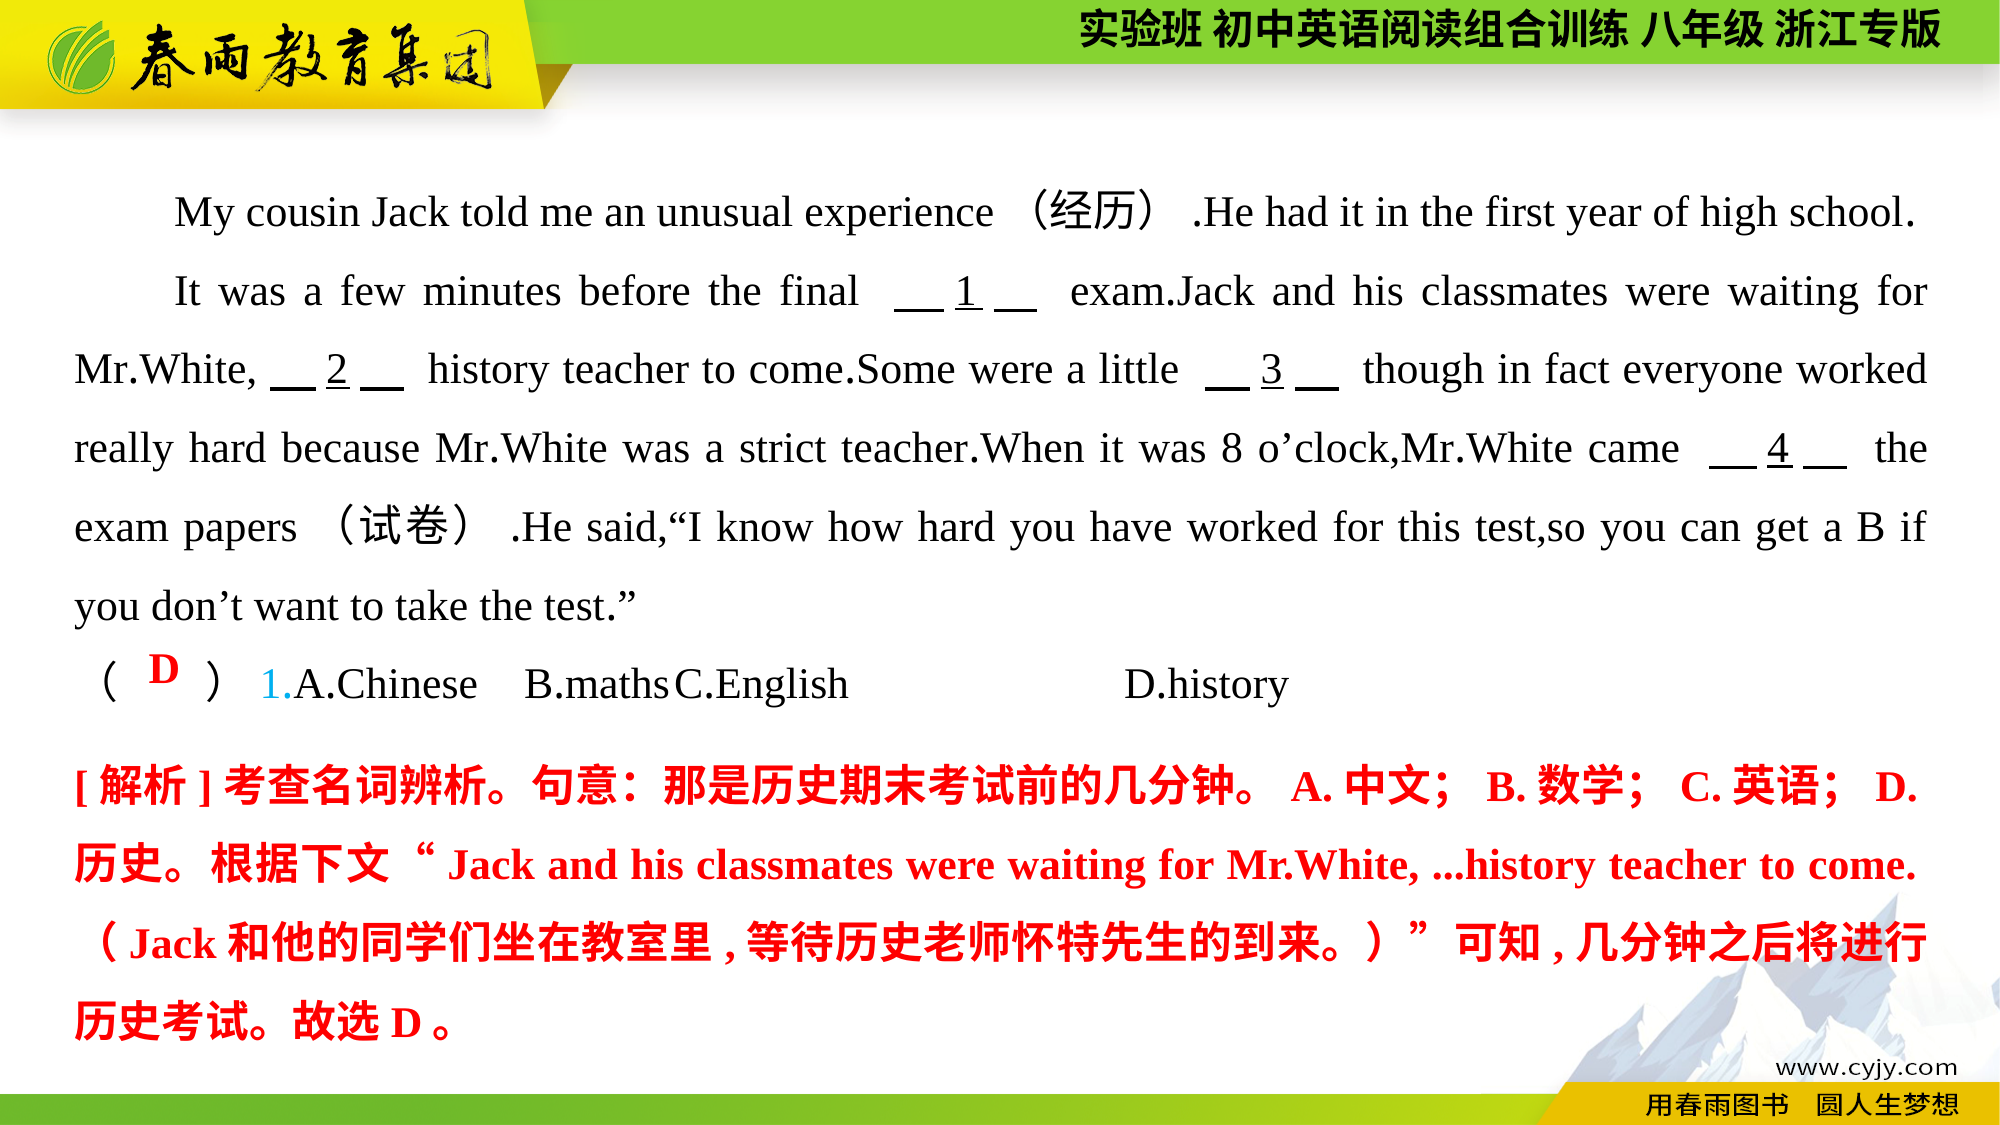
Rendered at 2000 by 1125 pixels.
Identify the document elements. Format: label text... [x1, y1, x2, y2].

picture [0, 0, 2000, 1125]
list My cousin Jack told me an unusual experience（经历）.He had it in the first year of high school. It was a few minutes before the final 1 exam.Jack and his classmates were waiting for Mr.White, 2 history teacher to come.Some were a little 3 though in fact everyone worked really hard because Mr.White was a strict teacher.When it was 8 o’clock,Mr.White came 4 the exam papers（试卷）.He said,“I know how hard you have worked for this test,so you can get a B if you don’t want to take the test.” （ ）1.A.Chinese B.maths C.English D.history [59, 149, 1944, 711]
text_box D [133, 632, 195, 701]
text_box [解析]考查名词辨析。句意：那是历史期末考试前的几分钟。A.中文；B.数学；C.英语；D.历史。根据下文“Jack and his classmates were waiting for Mr.White, ...history teacher to come.（Jack和他的同学们坐在教室里,等待历史老师怀特先生的到来。）”可知,几分钟之后将进行历史考试。故选D。 [59, 723, 1944, 1054]
